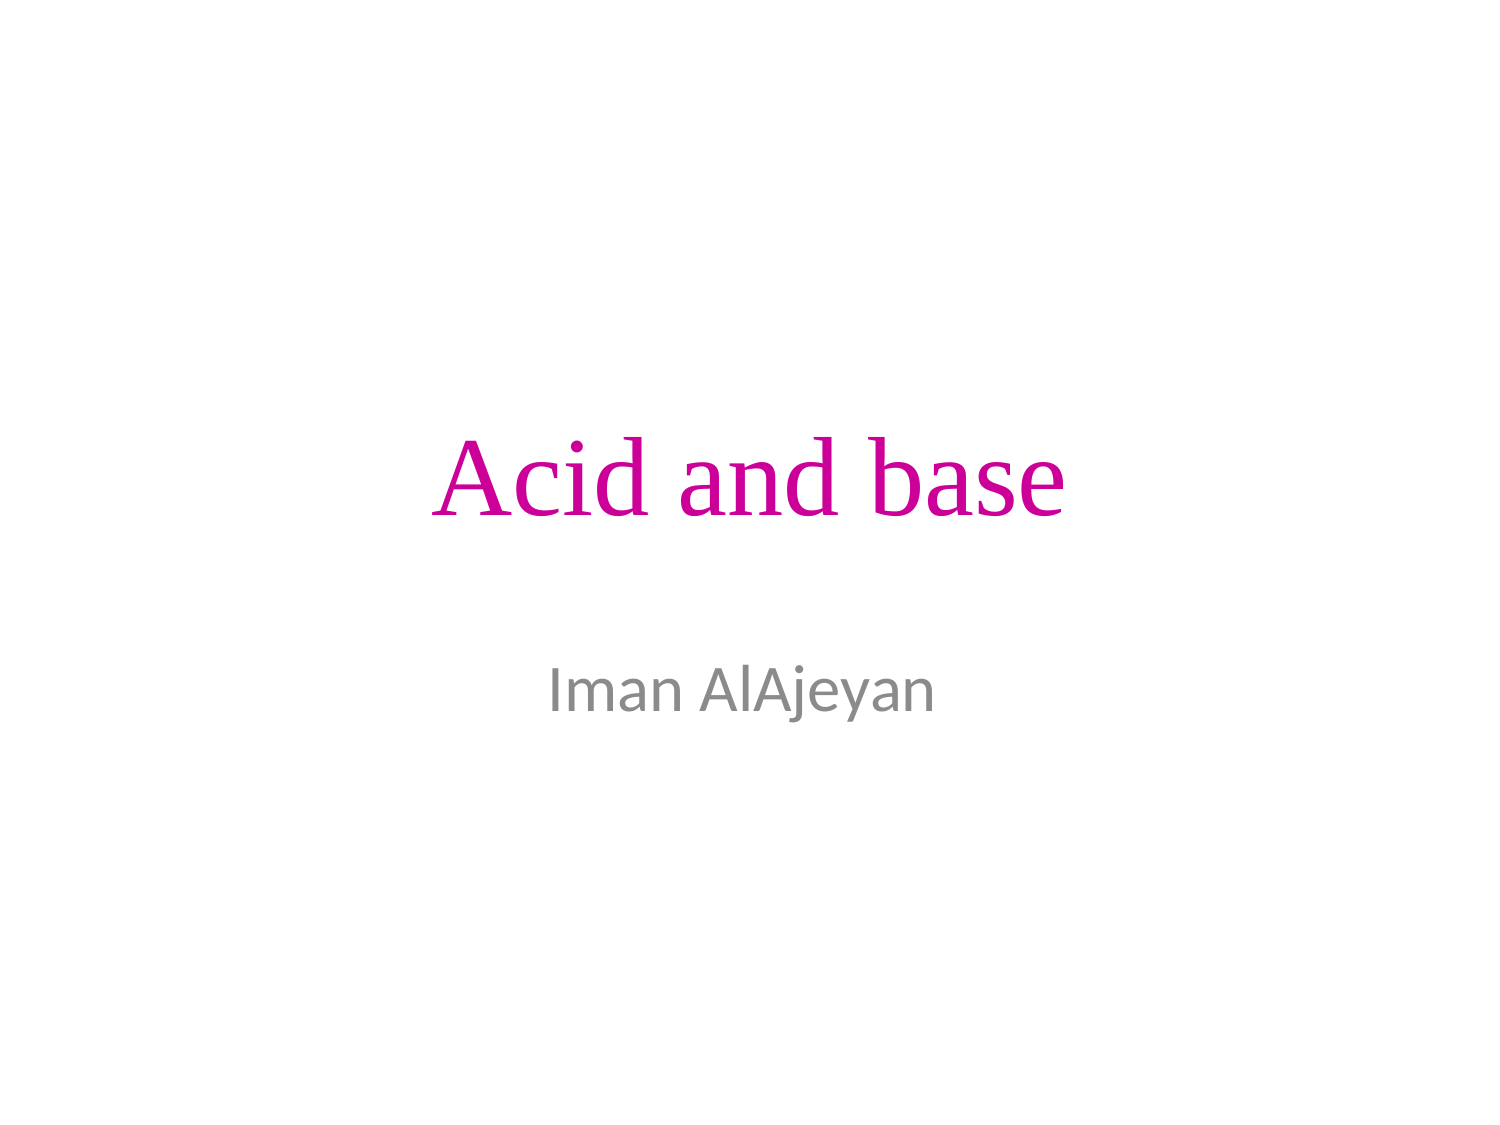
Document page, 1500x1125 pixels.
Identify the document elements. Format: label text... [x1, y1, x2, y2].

title Acid and base [112, 349, 1388, 591]
subtitle Iman AlAjeyan [225, 637, 1275, 925]
